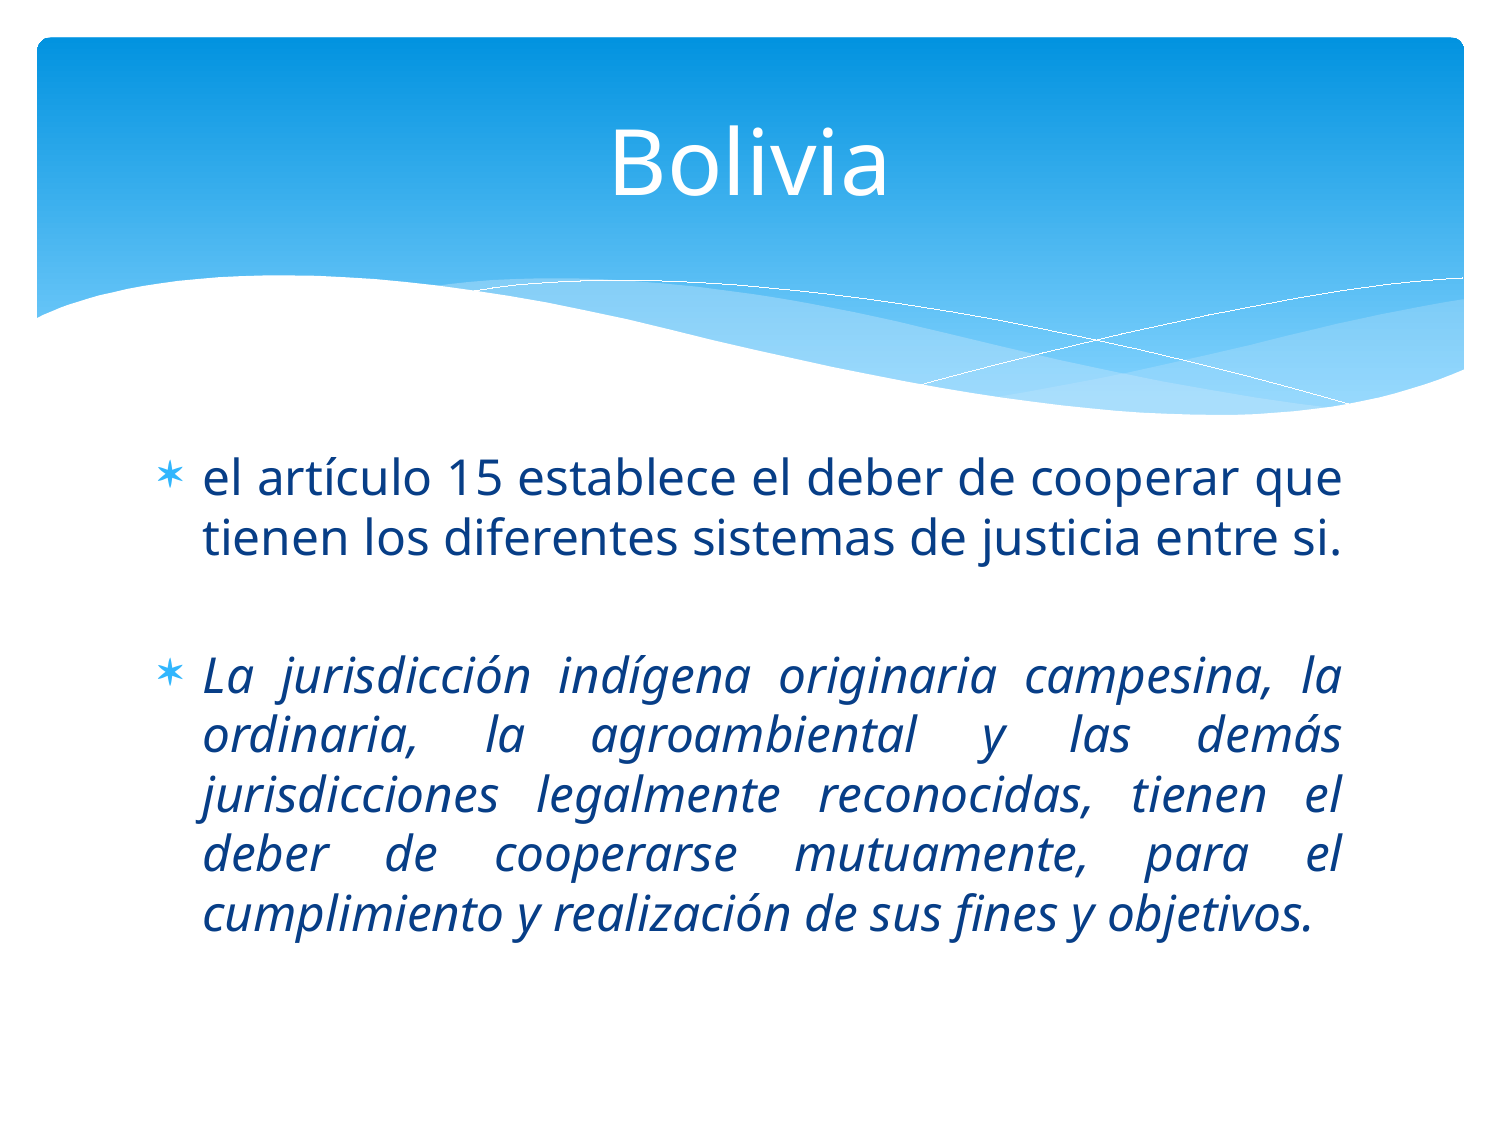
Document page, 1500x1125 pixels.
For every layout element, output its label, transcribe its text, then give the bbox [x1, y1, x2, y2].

title Bolivia [75, 55, 1425, 261]
list el artículo 15 establece el deber de cooperar que tienen los diferentes sistemas de justicia entre si. La jurisdicción indígena originaria campesina, la ordinaria, la agroambiental y las demás jurisdicciones legalmente reconocidas, tienen el deber de cooperarse mutuamente, para el cumplimiento y realización de sus fines y objetivos. [143, 438, 1359, 1005]
